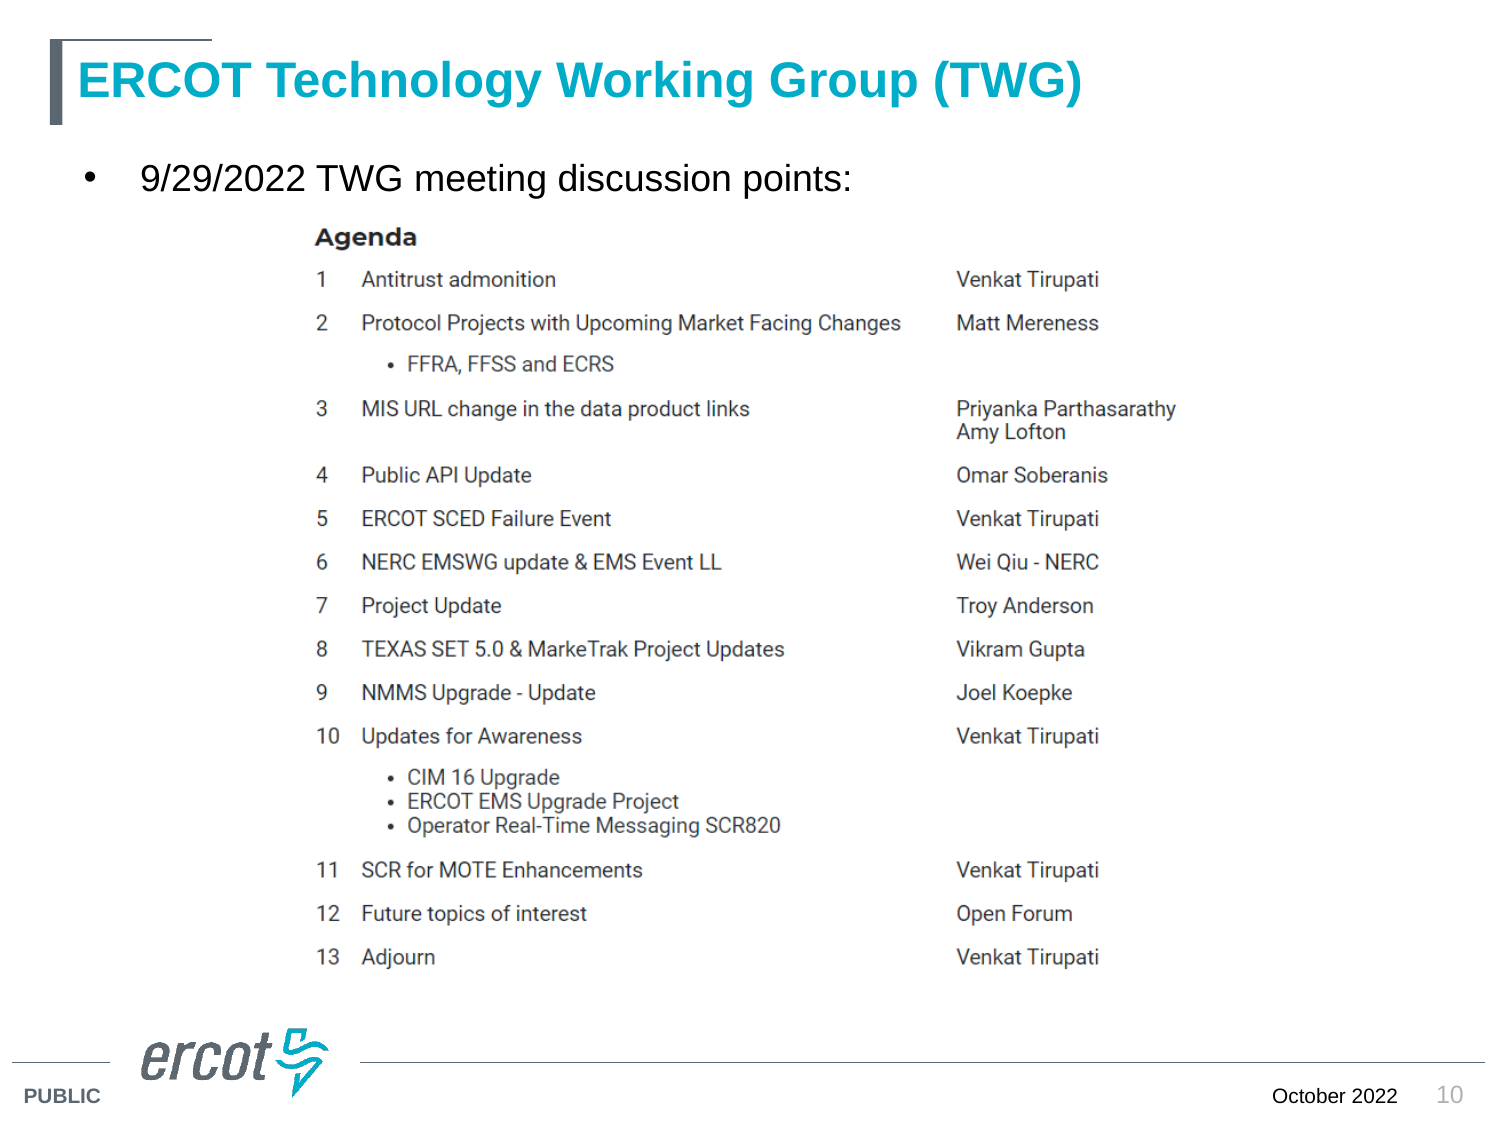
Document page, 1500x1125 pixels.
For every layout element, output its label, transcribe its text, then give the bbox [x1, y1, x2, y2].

text_box 9/29/2022 TWG meeting discussion points: [68, 146, 1132, 213]
slide_number 10 [1412, 1076, 1488, 1112]
title ERCOT Technology Working Group (TWG) [62, 39, 1300, 125]
picture [137, 1024, 332, 1100]
picture [309, 223, 1184, 976]
